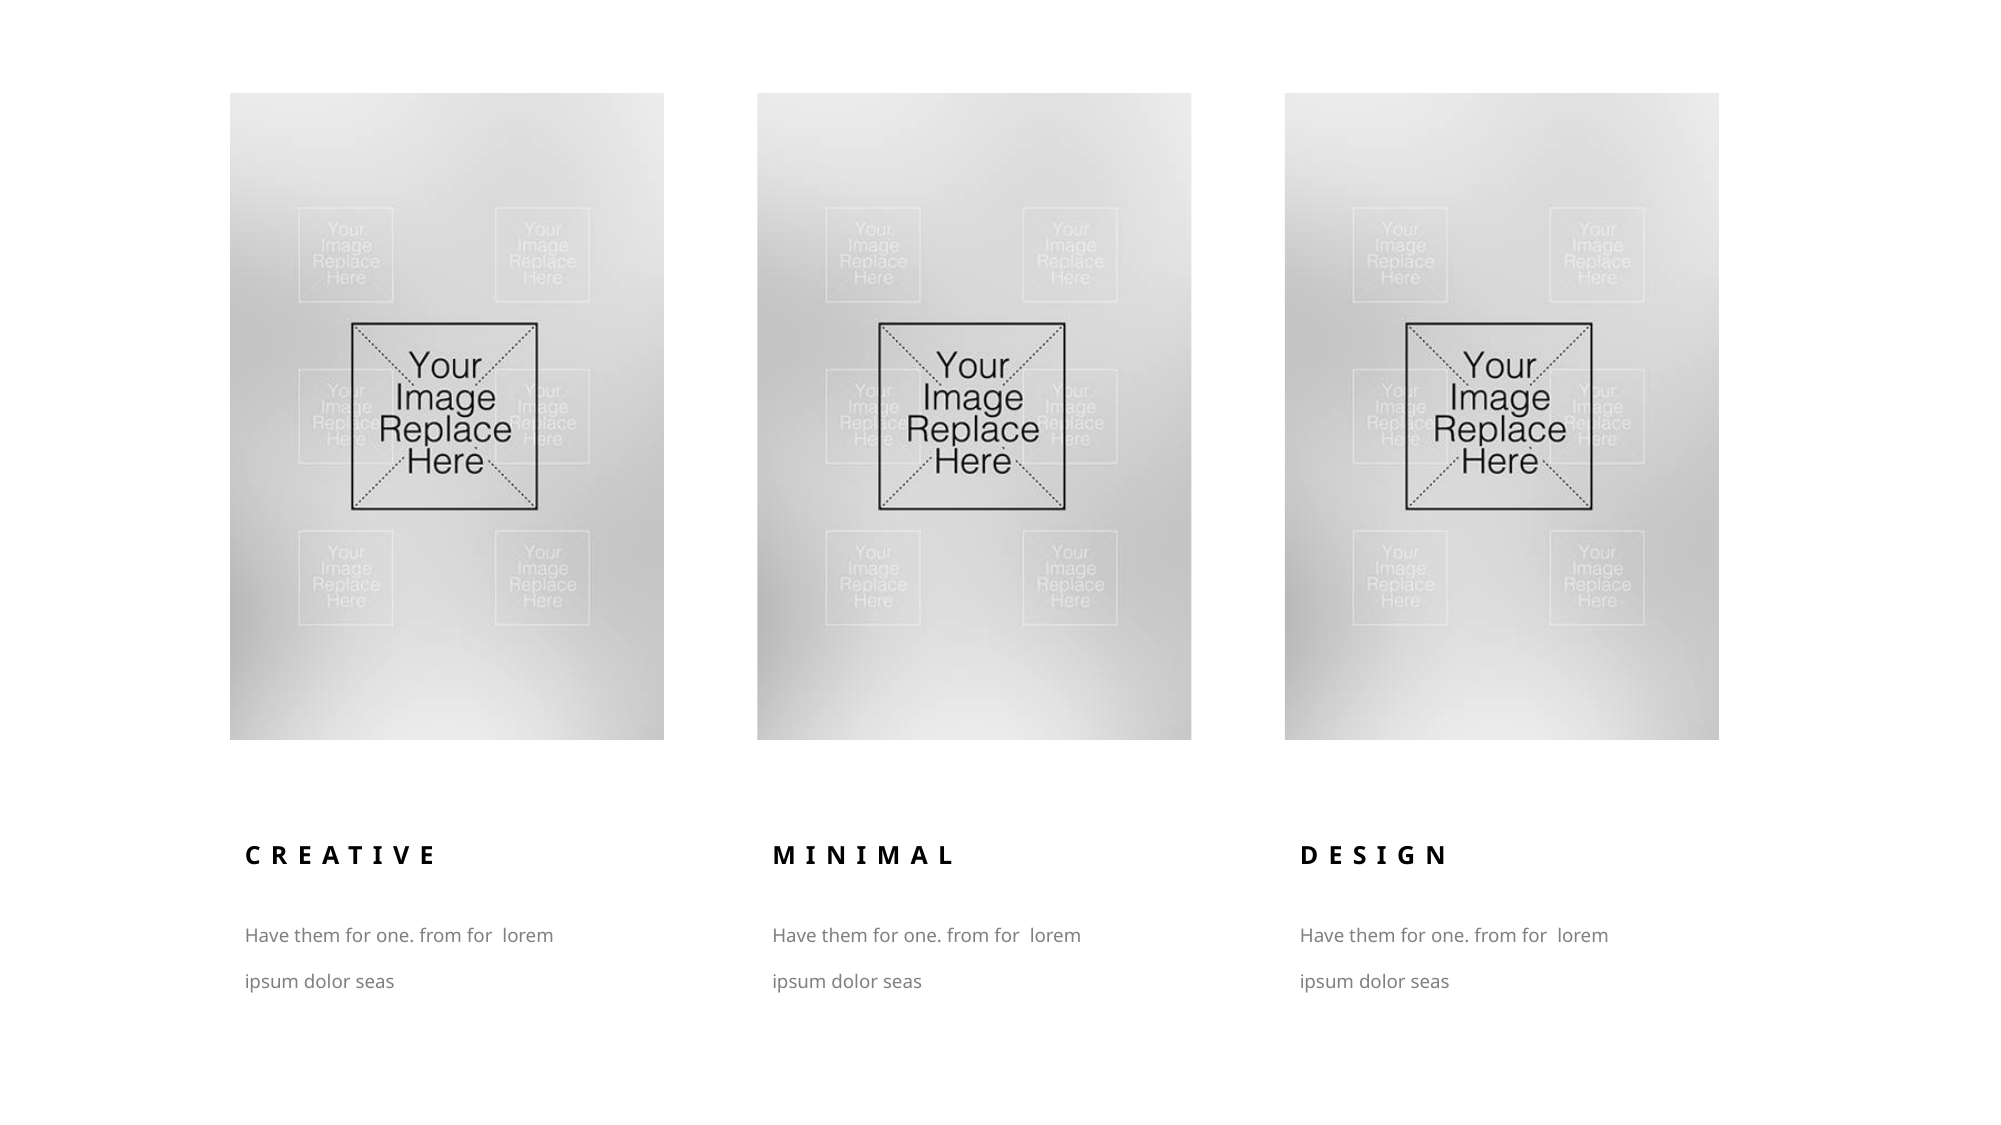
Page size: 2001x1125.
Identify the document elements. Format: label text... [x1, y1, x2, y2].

picture [229, 93, 664, 740]
text_box DESIGN [1284, 831, 1530, 877]
text_box CREATIVE [230, 831, 475, 877]
text_box Have them for one. from for lorem ipsum dolor seas [757, 893, 1119, 1000]
text_box Have them for one. from for lorem ipsum dolor seas [230, 893, 592, 1000]
picture [1284, 93, 1719, 740]
text_box MINIMAL [757, 831, 1003, 877]
picture [757, 93, 1192, 740]
text_box Have them for one. from for lorem ipsum dolor seas [1284, 893, 1647, 1000]
